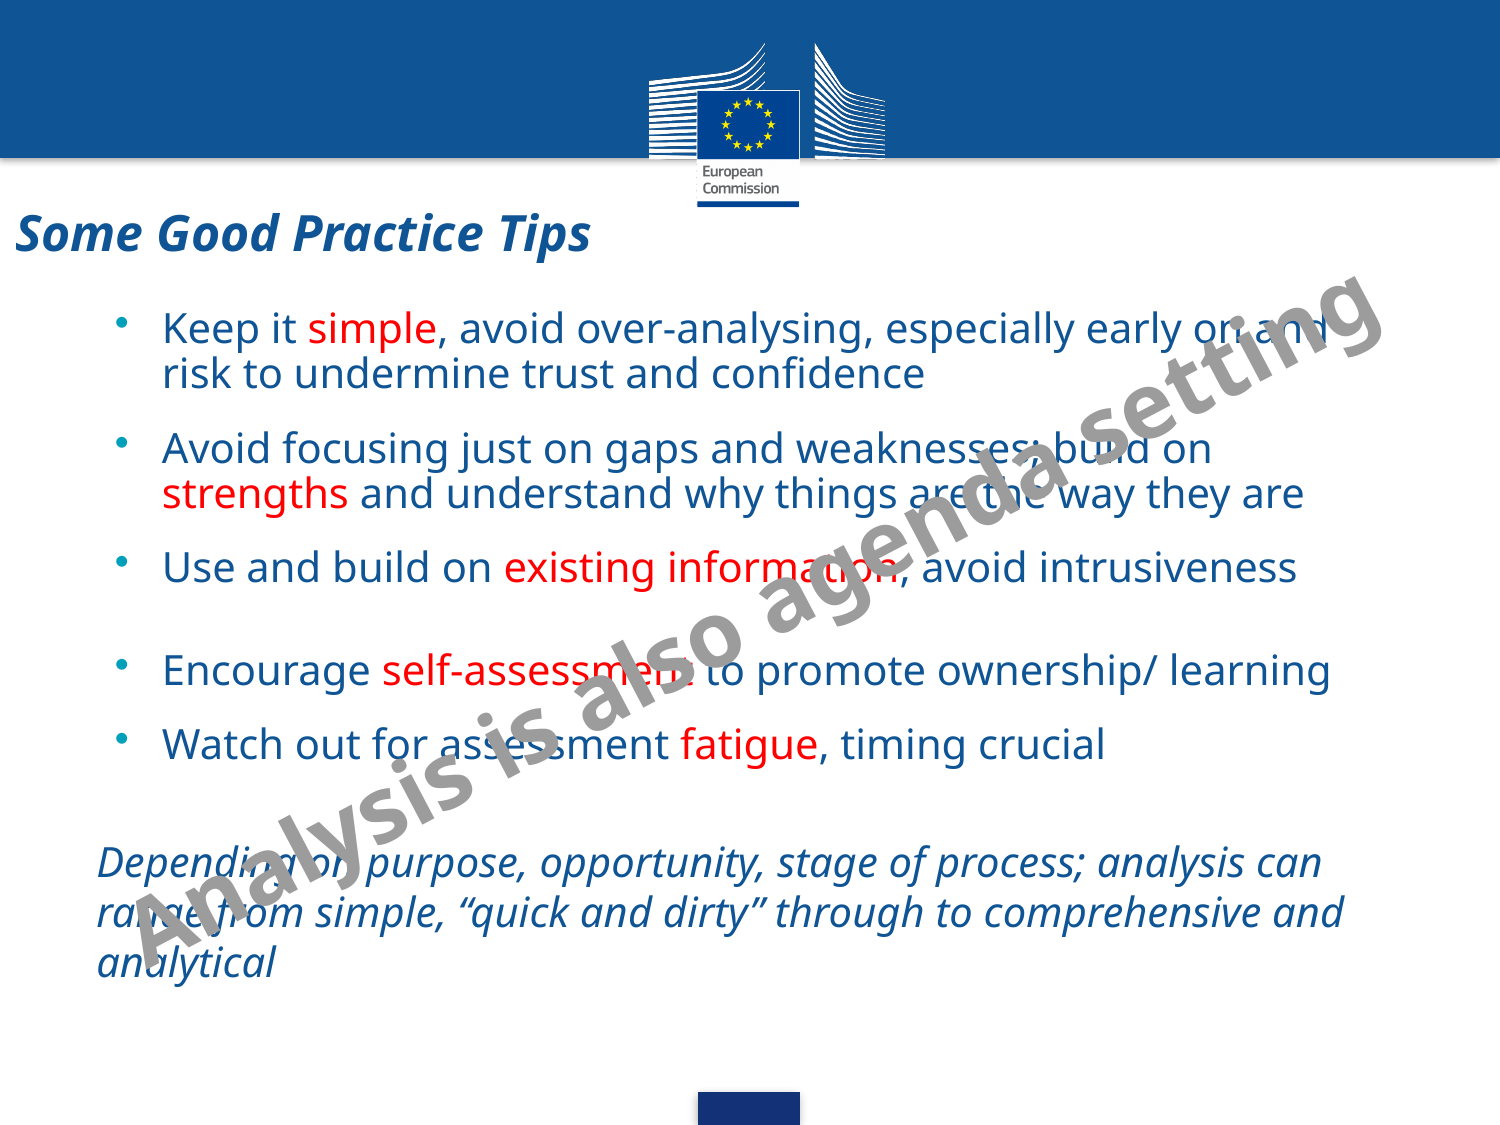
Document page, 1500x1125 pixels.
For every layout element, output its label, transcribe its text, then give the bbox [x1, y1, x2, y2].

picture [649, 42, 885, 174]
title Some Good Practice Tips [0, 174, 1350, 288]
list Keep it simple, avoid over-analysing, especially early on and risk to undermine trust and confidence Avoid focusing just on gaps and weaknesses; build on strengths and understand why things are the way they are Use and build on existing information, avoid intrusiveness Encourage self-assessment to promote ownership/ learning Watch out for assessment fatigue, timing crucial Depending on purpose, opportunity, stage of process; analysis can range from simple, “quick and dirty” through to comprehensive and analytical [24, 299, 1425, 1075]
text_box Analysis is also agenda setting [87, 222, 1410, 1000]
